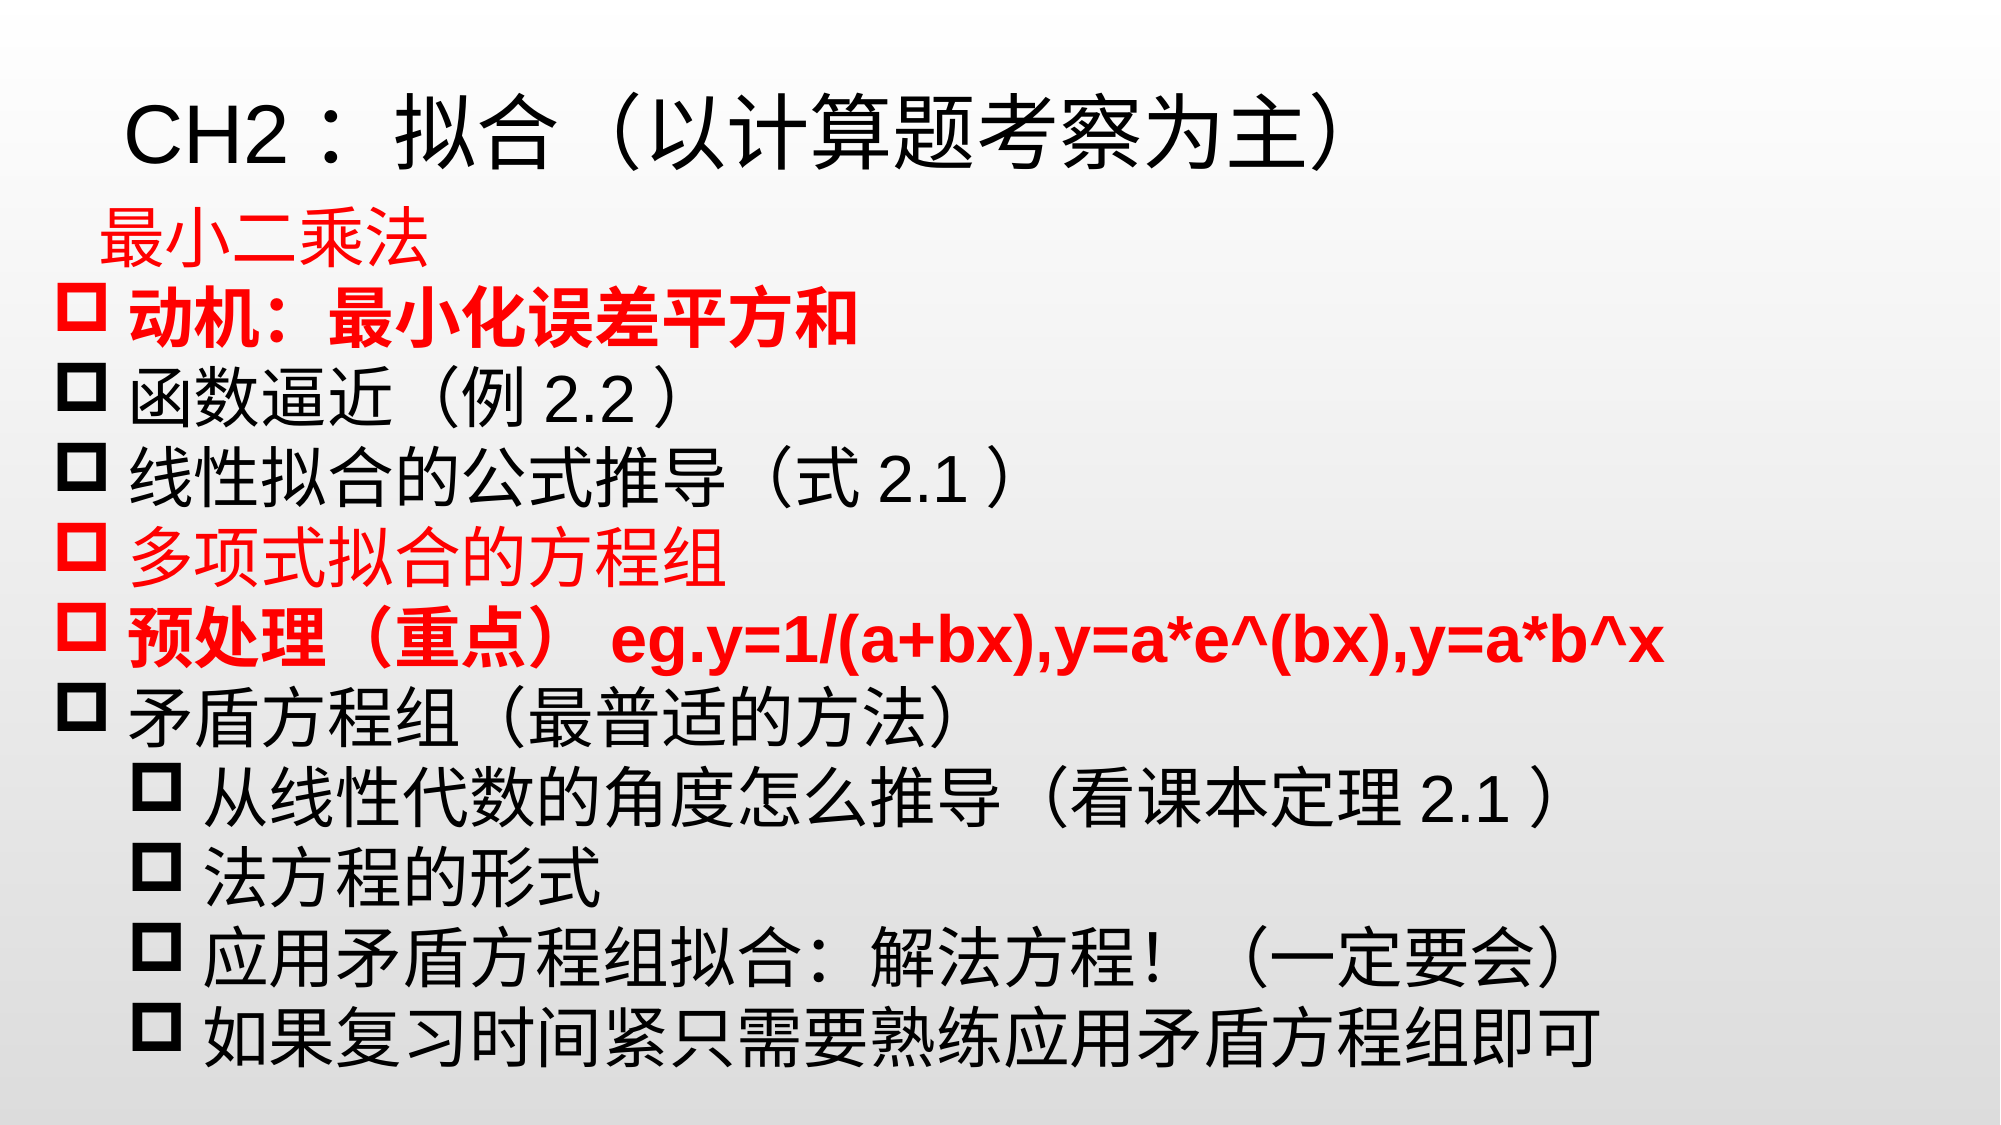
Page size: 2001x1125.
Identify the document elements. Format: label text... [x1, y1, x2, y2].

text_box CH2：拟合（以计算题考察为主） [109, 72, 1535, 188]
text_box 最小二乘法 动机：最小化误差平方和 函数逼近（例2.2） 线性拟合的公式推导（式2.1） 多项式拟合的方程组 预处理（重点）eg.y=1/(a+bx),y=a*e^(bx),y=a*b^x 矛盾方程组（最普适的方法） 从线性代数的角度怎么推导（看课本定理2.1） 法方程的形式 应用矛盾方程组拟合：解法方程！（一定要会） 如果复习时间紧只需要熟练应用矛盾方程组即可 [0, 188, 2000, 1125]
